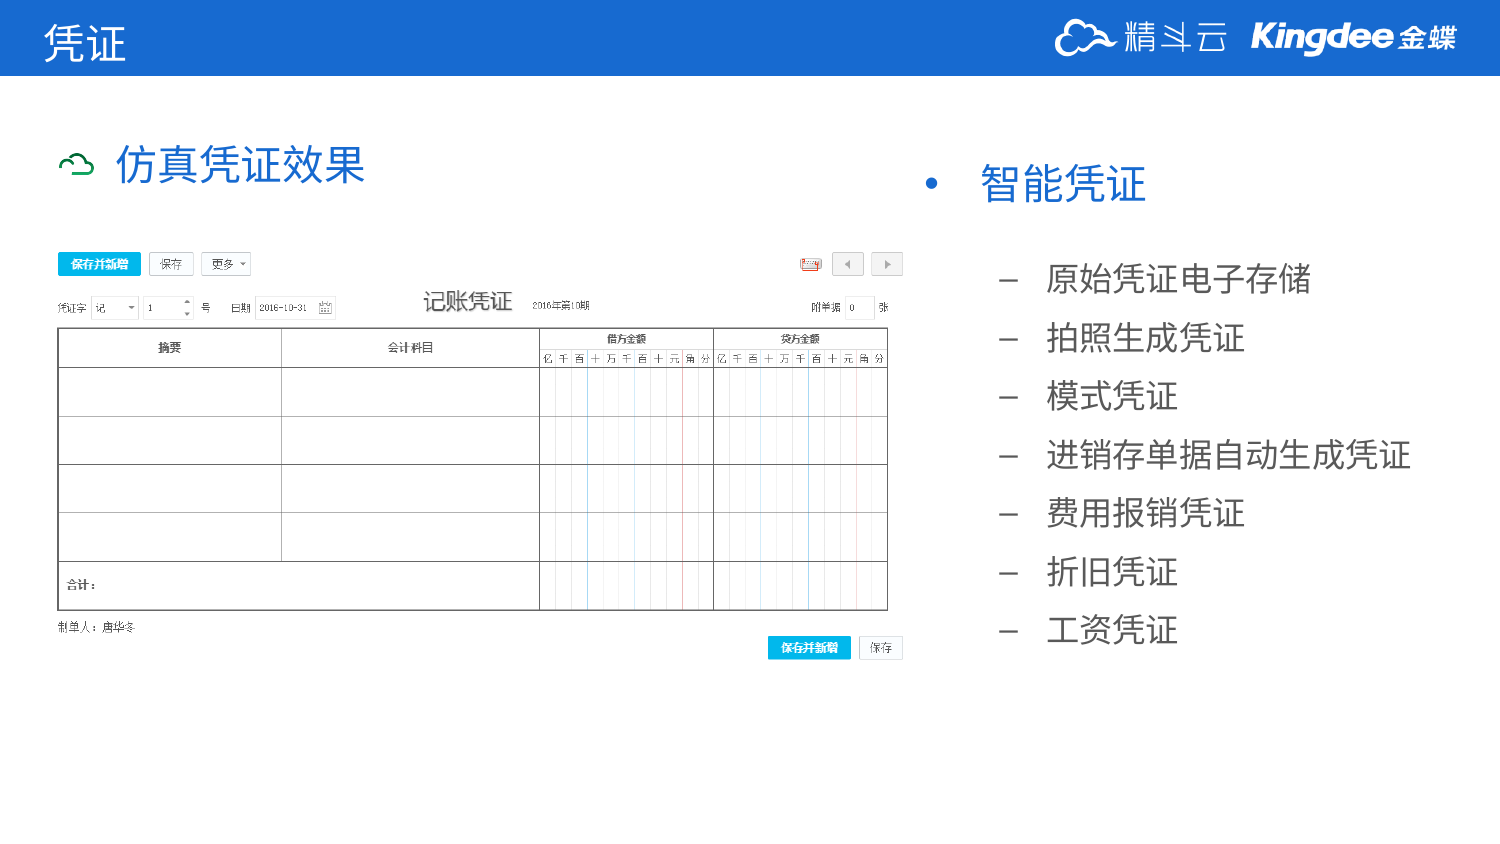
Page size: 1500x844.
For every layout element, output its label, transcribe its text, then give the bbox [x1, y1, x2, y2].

list 智能凭证 原始凭证电子存储 拍照生成凭证 模式凭证 进销存单据自动生成凭证 费用报销凭证 折旧凭证 工资凭证 [909, 150, 1500, 724]
picture [1198, 0, 1487, 69]
title 凭证 [28, 0, 1198, 86]
picture [47, 245, 909, 668]
picture [59, 153, 94, 175]
text_box 仿真凭证效果 [44, 131, 382, 197]
